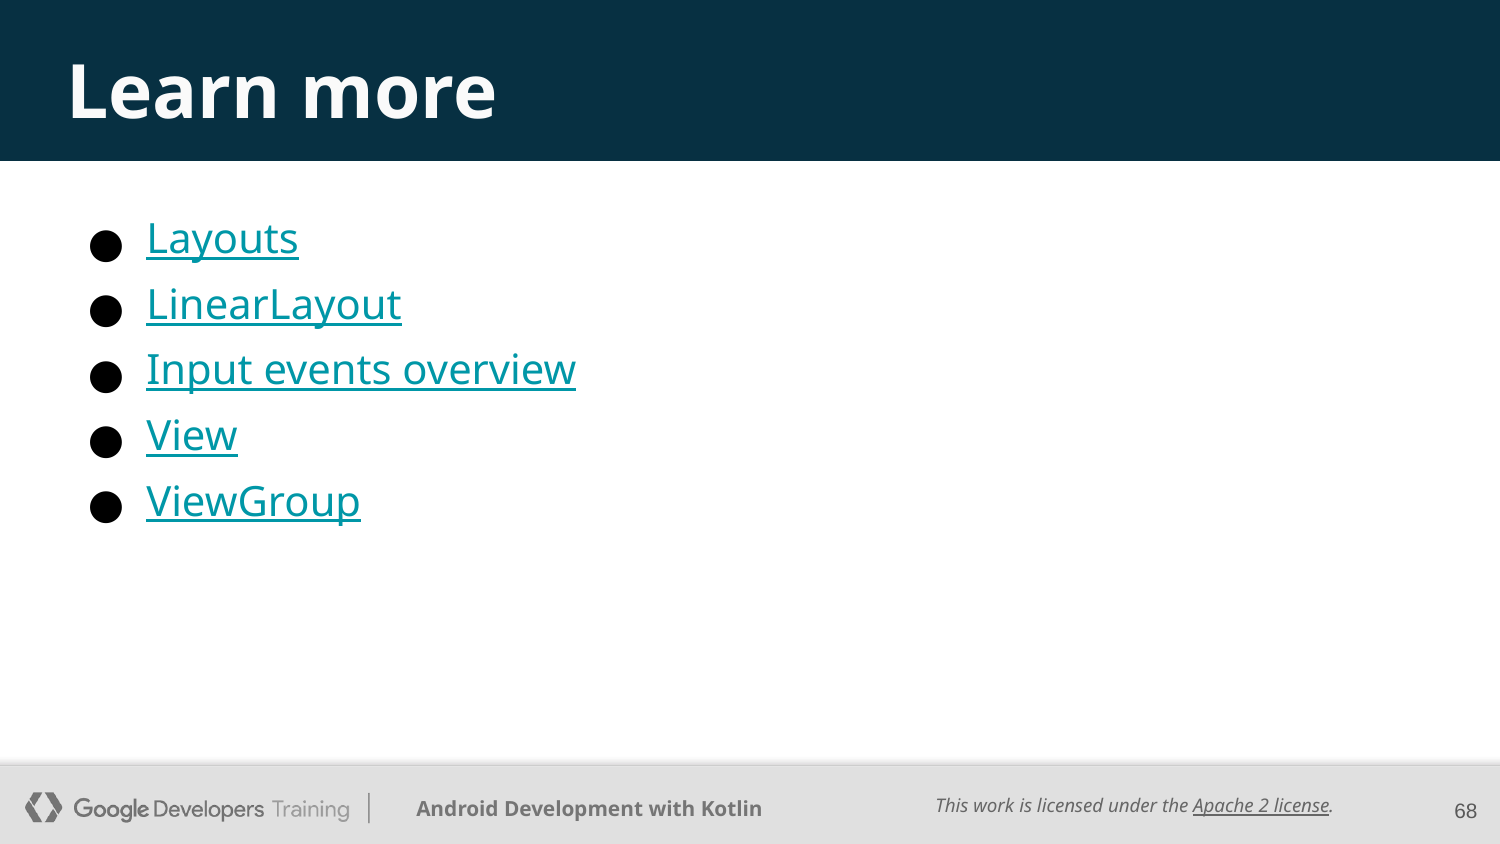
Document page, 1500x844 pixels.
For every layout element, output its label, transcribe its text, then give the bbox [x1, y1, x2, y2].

picture [0, 161, 1500, 844]
slide_number ‹#› [1402, 777, 1493, 842]
title Learn more [51, 28, 1449, 122]
list Layouts LinearLayout Input events overview View ViewGroup [56, 188, 1449, 748]
